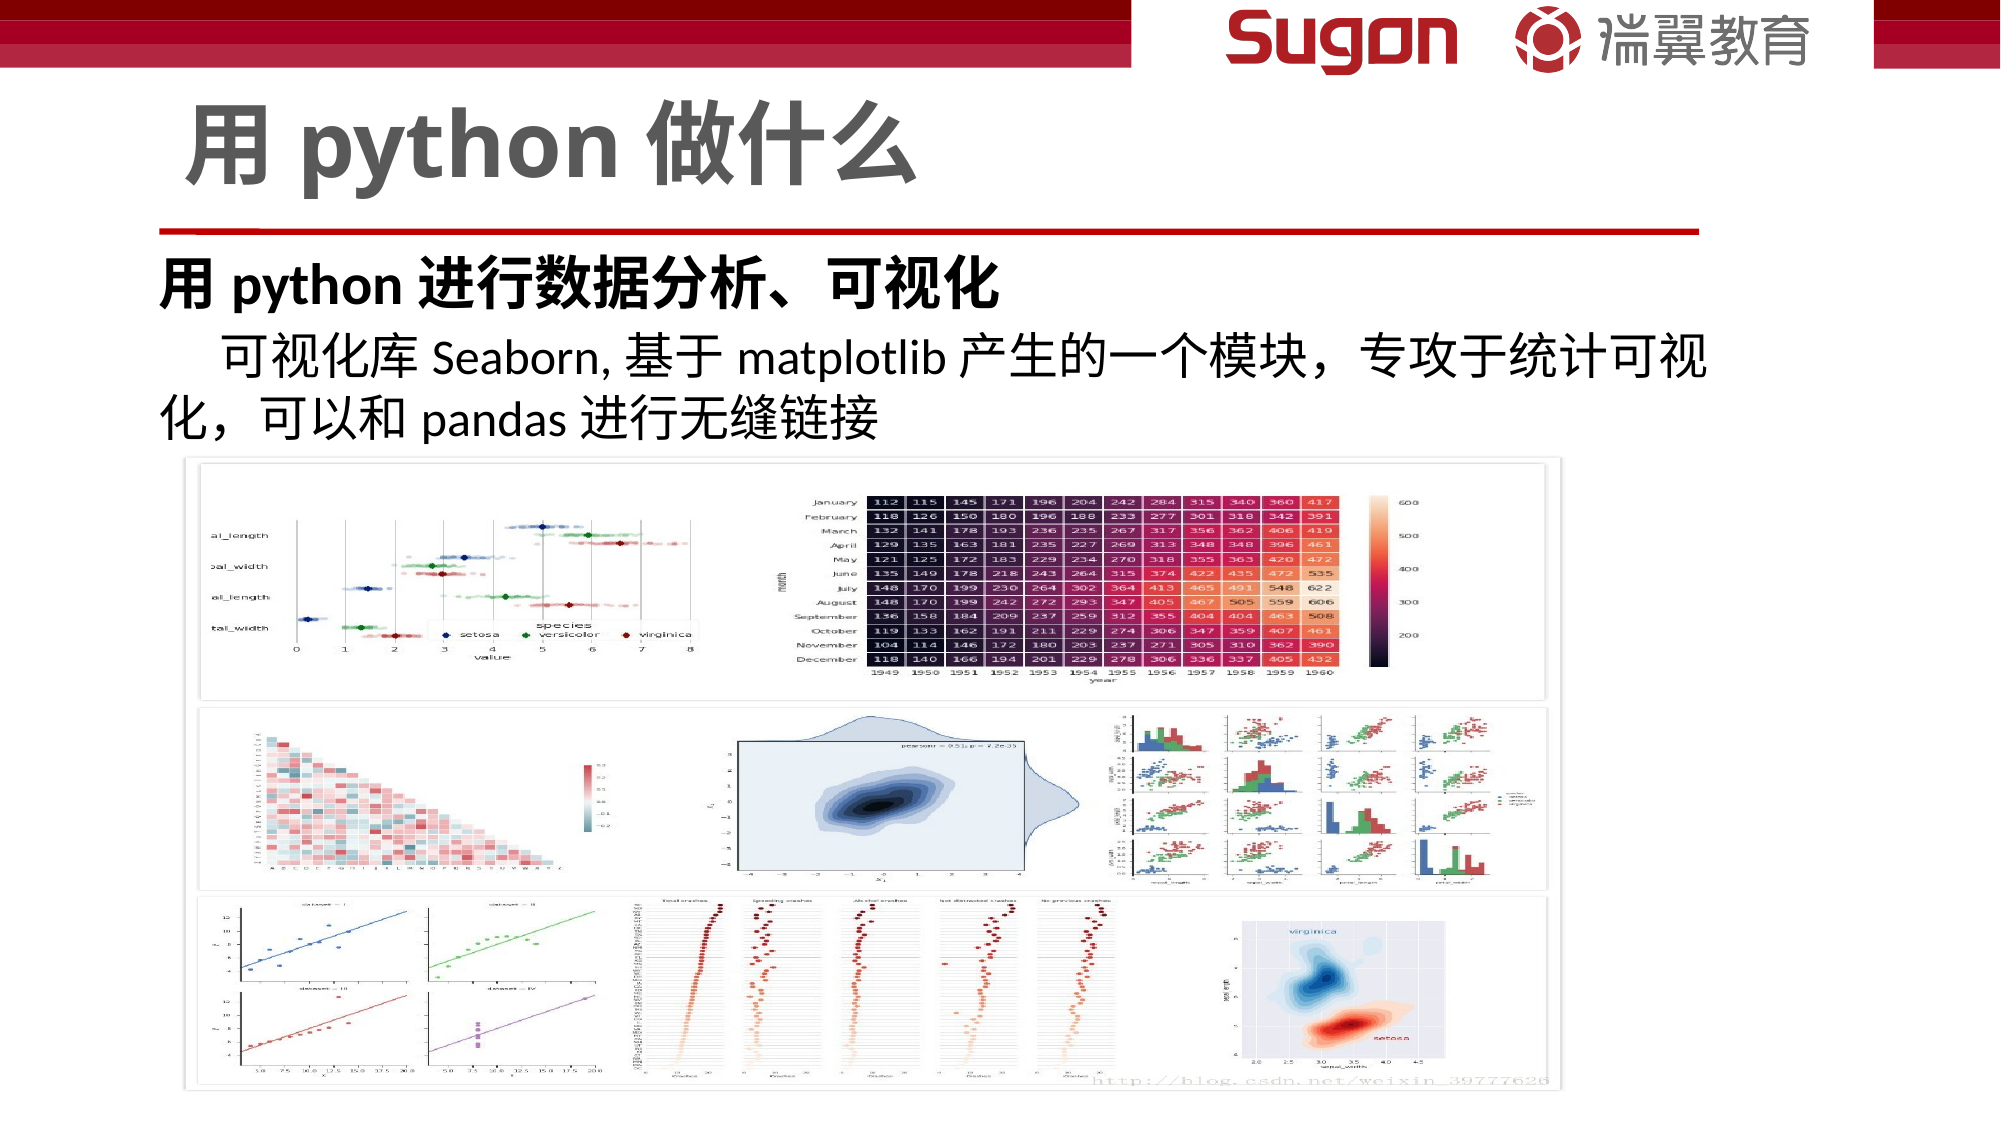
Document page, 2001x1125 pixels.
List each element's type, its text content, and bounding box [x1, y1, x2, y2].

title 用python做什么 [169, 91, 1895, 214]
picture [181, 455, 1566, 1092]
picture [1515, 6, 1809, 73]
picture [1194, 0, 1484, 91]
text_box 用python进行数据分析、可视化 可视化库Seaborn,基于matplotlib产生的一个模块，专攻于统计可视化，可以和pandas进行无缝链接 [144, 239, 1771, 454]
